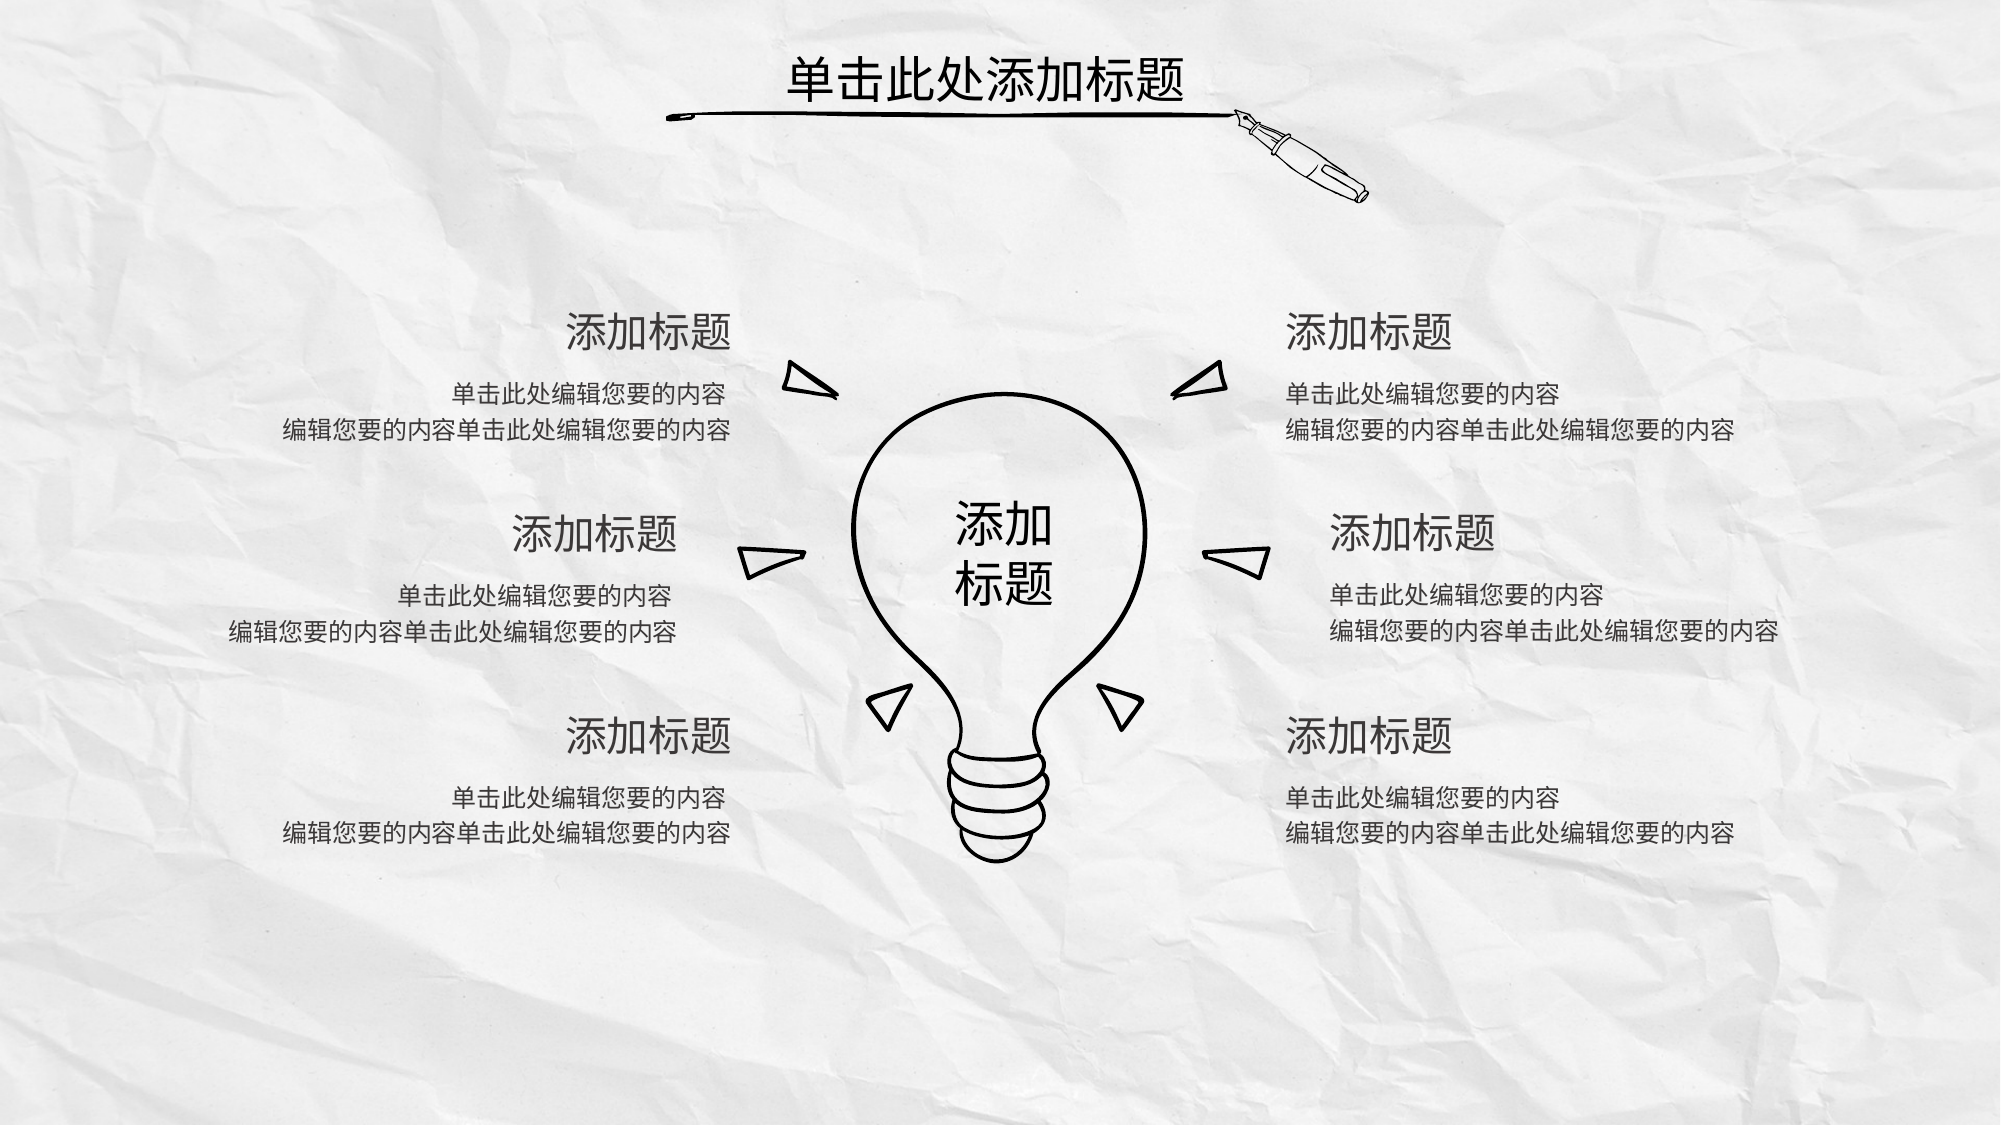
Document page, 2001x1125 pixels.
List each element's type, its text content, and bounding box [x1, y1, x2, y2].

text_box 添加标题 [1271, 298, 1472, 364]
text_box 单击此处编辑您要的内容 编辑您要的内容单击此处编辑您要的内容 [1272, 365, 1770, 452]
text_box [736, 358, 1272, 866]
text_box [666, 40, 1334, 230]
text_box 单击此处编辑您要的内容 编辑您要的内容单击此处编辑您要的内容 [248, 365, 736, 452]
text_box 添加标题 [492, 500, 694, 566]
text_box 单击此处编辑您要的内容 编辑您要的内容单击此处编辑您要的内容 [194, 567, 694, 654]
text_box 单击此处编辑您要的内容 编辑您要的内容单击此处编辑您要的内容 [248, 768, 736, 856]
text_box 添加标题 [1314, 499, 1516, 565]
text_box 单击此处编辑您要的内容 编辑您要的内容单击此处编辑您要的内容 [1272, 768, 1770, 856]
text_box 添加标题 [546, 298, 747, 364]
text_box 添加标题 [546, 702, 736, 767]
text_box 添加标题 [1272, 702, 1472, 767]
picture [0, 0, 2001, 1125]
text_box 单击此处编辑您要的内容 编辑您要的内容单击此处编辑您要的内容 [1314, 566, 1814, 653]
